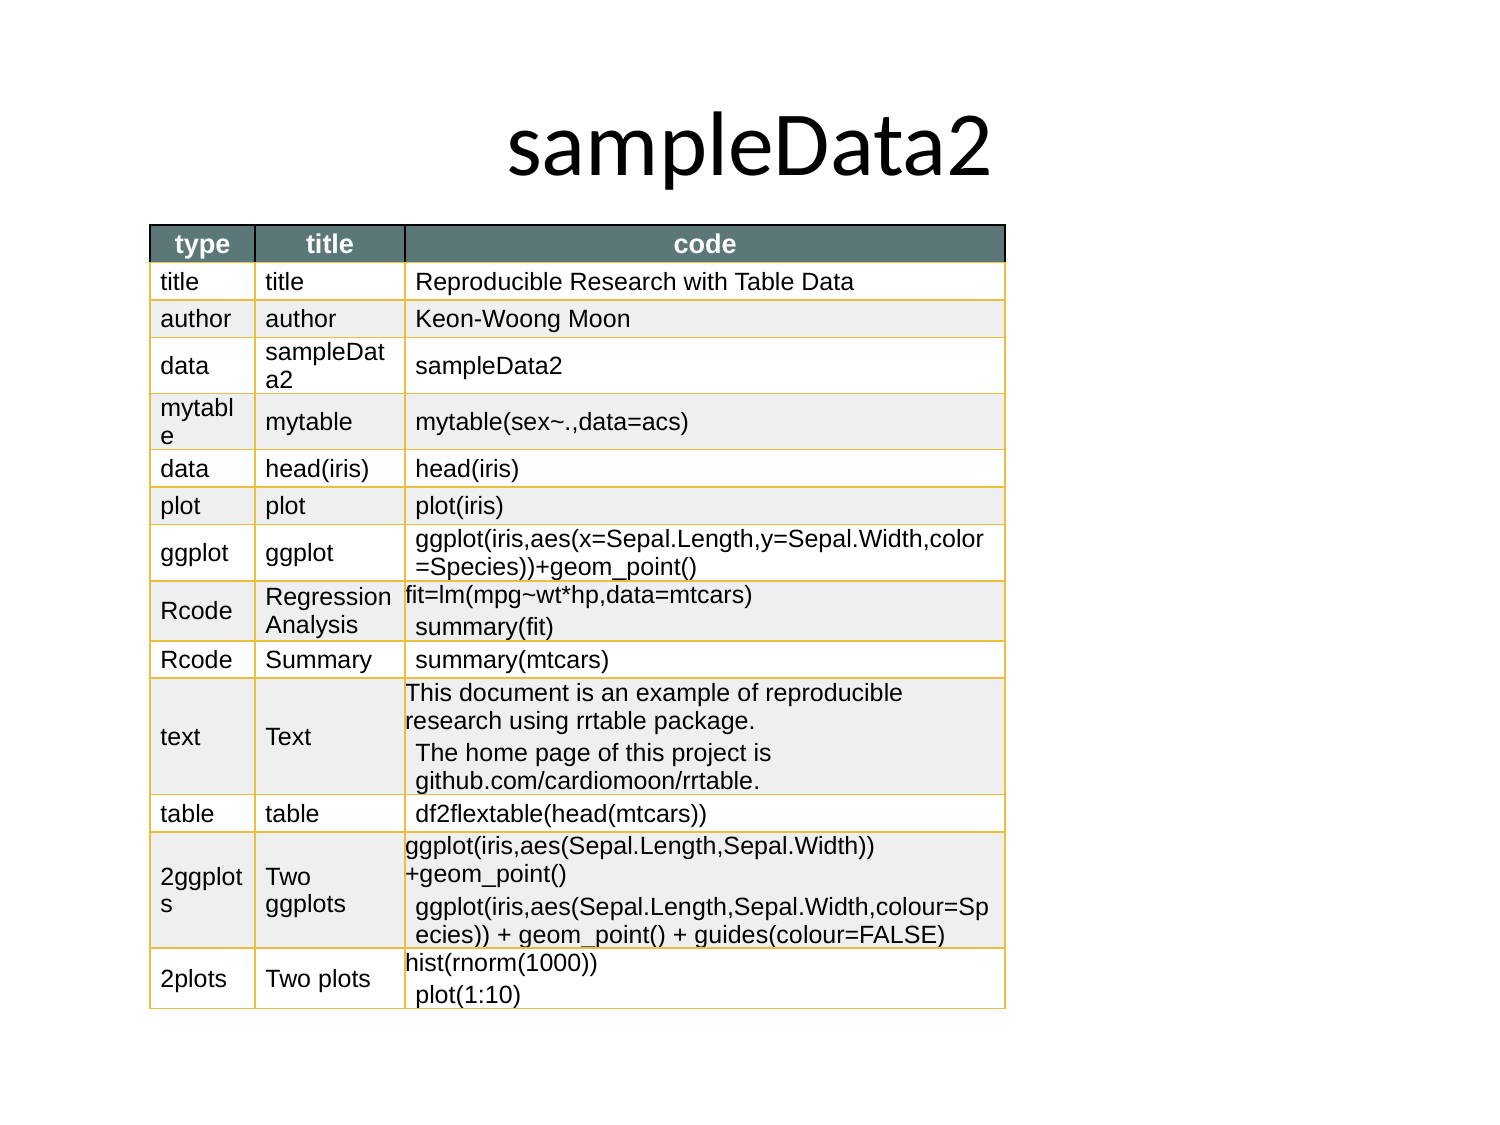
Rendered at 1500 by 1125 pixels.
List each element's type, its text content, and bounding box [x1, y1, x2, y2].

table_cell sampleData2 [406, 338, 1004, 393]
table_cell Reproducible Research with Table Data [406, 263, 1004, 299]
table_cell df2flextable(head(mtcars)) [406, 795, 1004, 831]
table_cell hist(rnorm(1000)) plot(1:10) [406, 949, 1004, 1008]
table_cell Two ggplots [256, 833, 404, 947]
table_header type [151, 226, 254, 262]
table_cell data [151, 338, 254, 393]
table_header title [256, 226, 404, 262]
table_cell author [256, 301, 404, 337]
table_cell title [256, 263, 404, 299]
table_cell plot(iris) [406, 488, 1004, 524]
table_cell Text [256, 679, 404, 794]
table_cell author [151, 301, 254, 337]
table_cell title [151, 263, 254, 299]
table_cell fit=lm(mpg~wt*hp,data=mtcars) summary(fit) [406, 582, 1004, 640]
table_cell Rcode [151, 582, 254, 640]
table_cell plot [151, 488, 254, 524]
table_cell data [151, 450, 254, 486]
title sampleData2 [75, 45, 1425, 233]
table_cell ggplot(iris,aes(x=Sepal.Length,y=Sepal.Width,color=Species))+geom_point() [406, 525, 1004, 580]
table_cell table [256, 795, 404, 831]
table_cell mytable [151, 394, 254, 449]
table_cell Two plots [256, 949, 404, 1008]
table_header code [406, 226, 1004, 262]
table_cell head(iris) [406, 450, 1004, 486]
table_cell table [151, 795, 254, 831]
table_cell 2ggplots [151, 833, 254, 947]
table_cell ggplot [151, 525, 254, 580]
table_cell Summary [256, 642, 404, 677]
table_cell Rcode [151, 642, 254, 677]
table_cell This document is an example of reproducible research using rrtable package. The home page of this project is github.com/cardiomoon/rrtable. [406, 679, 1004, 794]
table_cell Regression Analysis [256, 582, 404, 640]
table_cell 2plots [151, 949, 254, 1008]
table_cell ggplot [256, 525, 404, 580]
table_cell sampleData2 [256, 338, 404, 393]
table_cell summary(mtcars) [406, 642, 1004, 677]
table_cell plot [256, 488, 404, 524]
table_cell mytable(sex~.,data=acs) [406, 394, 1004, 449]
table_cell mytable [256, 394, 404, 449]
table_cell ggplot(iris,aes(Sepal.Length,Sepal.Width))+geom_point() ggplot(iris,aes(Sepal.Length,Sepal.Width,colour=Species)) + geom_point() + guides(colour=FALSE) [406, 833, 1004, 947]
table_cell Keon-Woong Moon [406, 301, 1004, 337]
table_cell text [151, 679, 254, 794]
table_cell head(iris) [256, 450, 404, 486]
